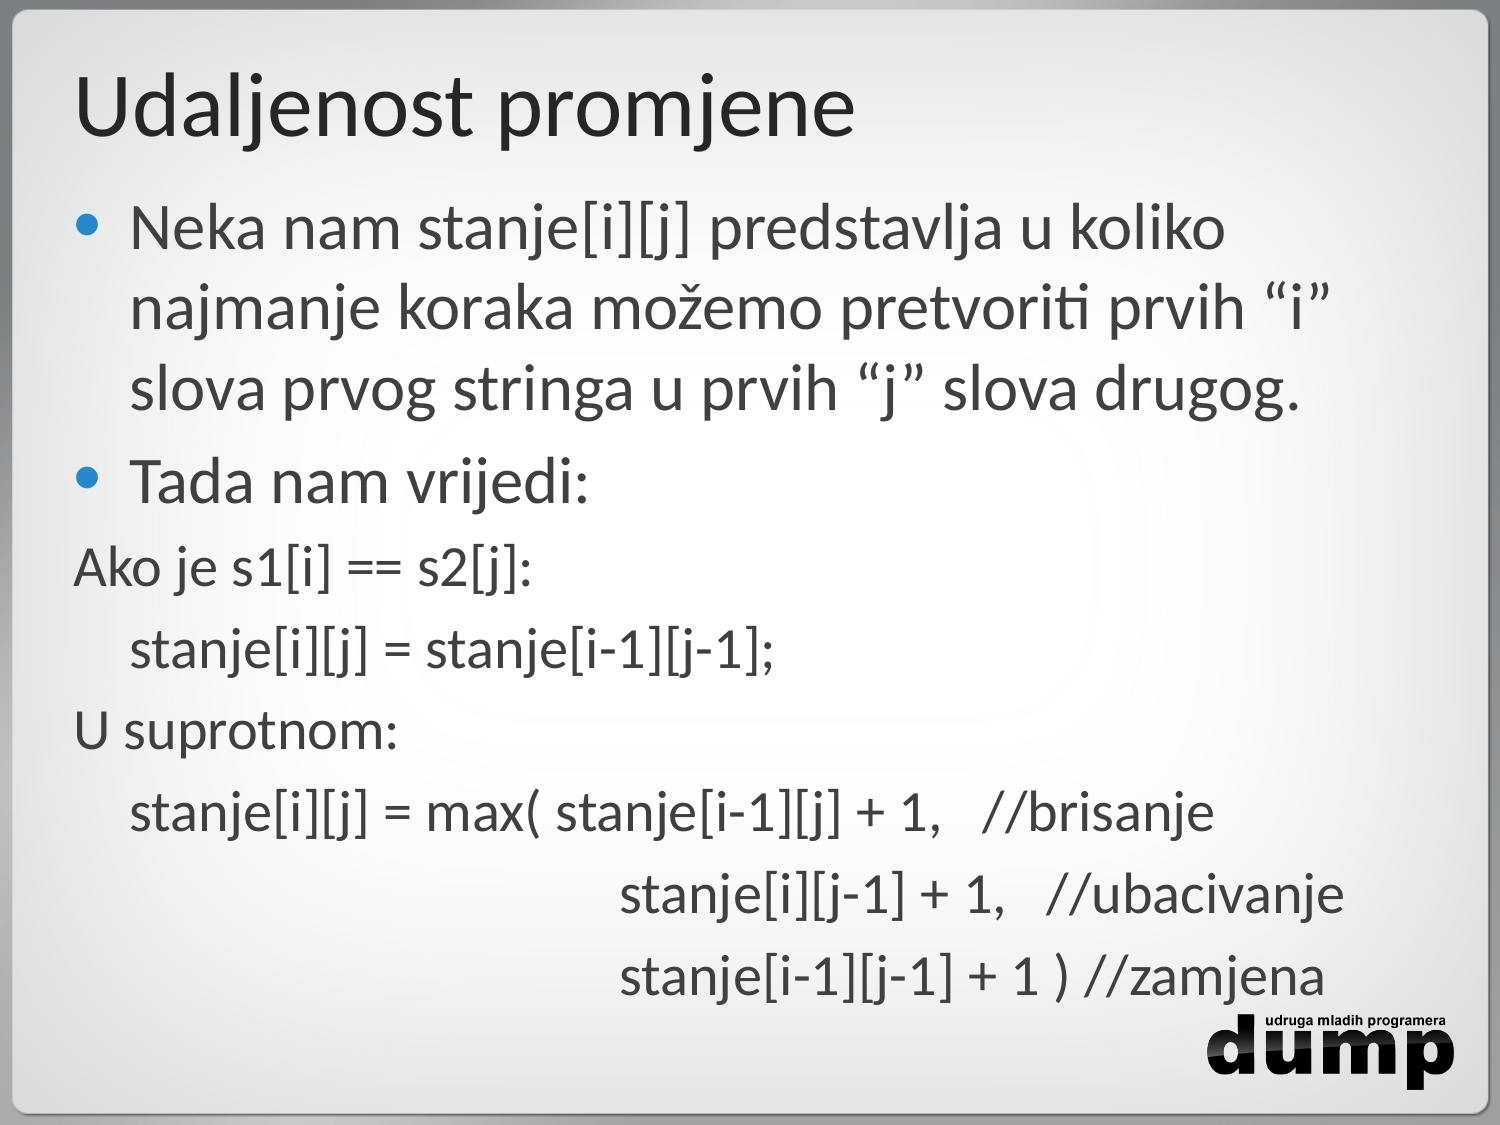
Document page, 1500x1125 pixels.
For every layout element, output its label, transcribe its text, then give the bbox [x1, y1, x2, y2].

list Neka nam stanje[i][j] predstavlja u koliko najmanje koraka možemo pretvoriti prvih “i” slova prvog stringa u prvih “j” slova drugog. Tada nam vrijedi: Ako je s1[i] == s2[j]: stanje[i][j] = stanje[i-1][j-1]; U suprotnom: stanje[i][j] = max( stanje[i-1][j] + 1, //brisanje stanje[i][j-1] + 1, //ubacivanje stanje[i-1][j-1] + 1 ) //zamjena [58, 175, 1426, 986]
picture [0, 0, 1500, 1125]
title Udaljenost promjene [58, 23, 1425, 175]
